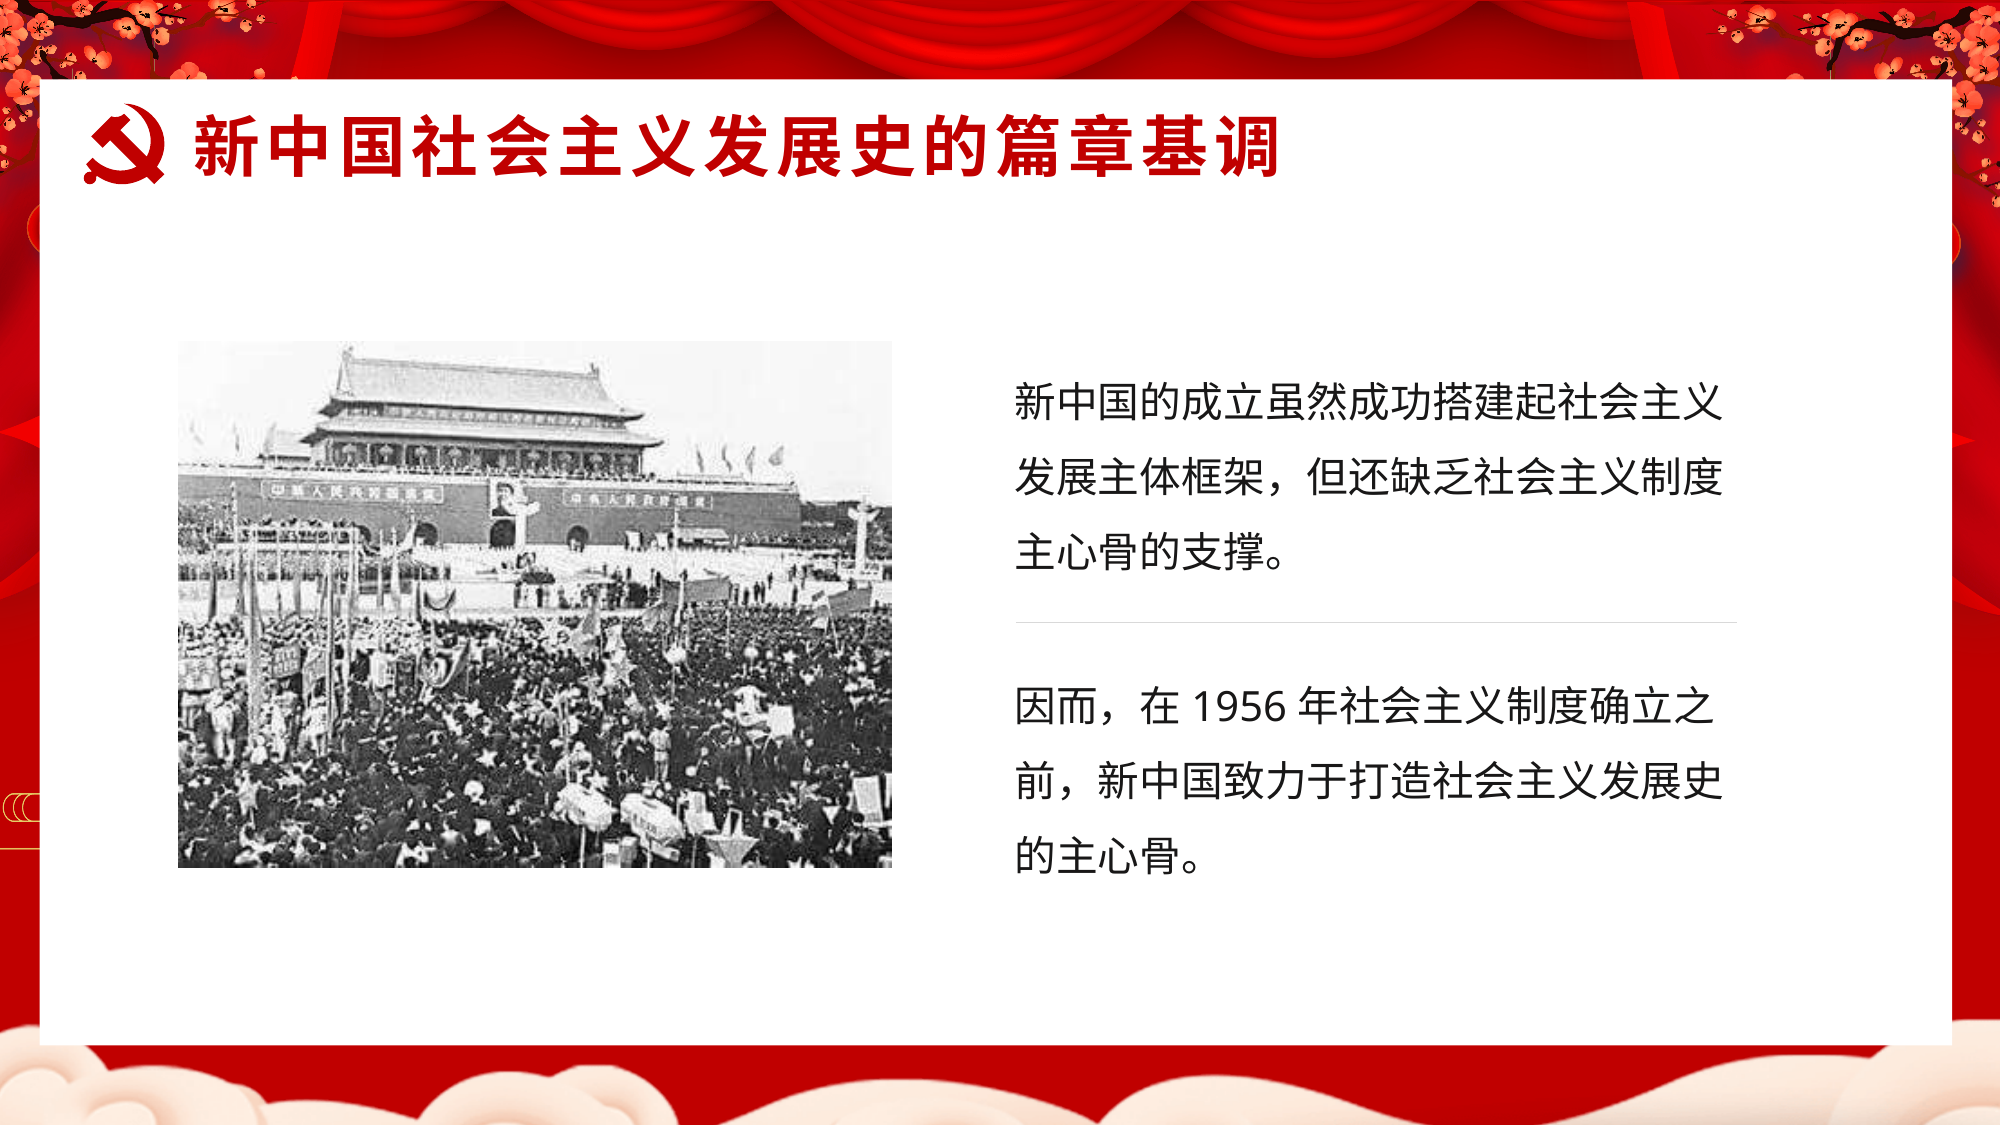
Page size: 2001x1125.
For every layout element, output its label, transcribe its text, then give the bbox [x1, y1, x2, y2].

picture [178, 341, 892, 868]
text_box 新中国的成立虽然成功搭建起社会主义发展主体框架，但还缺乏社会主义制度主心骨的支撑。 [997, 341, 1766, 585]
text_box 因而，在1956年社会主义制度确立之前，新中国致力于打造社会主义发展史的主心骨。 [997, 646, 1766, 889]
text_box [83, 97, 1369, 194]
picture [0, 743, 2000, 1125]
picture [0, 0, 2000, 726]
